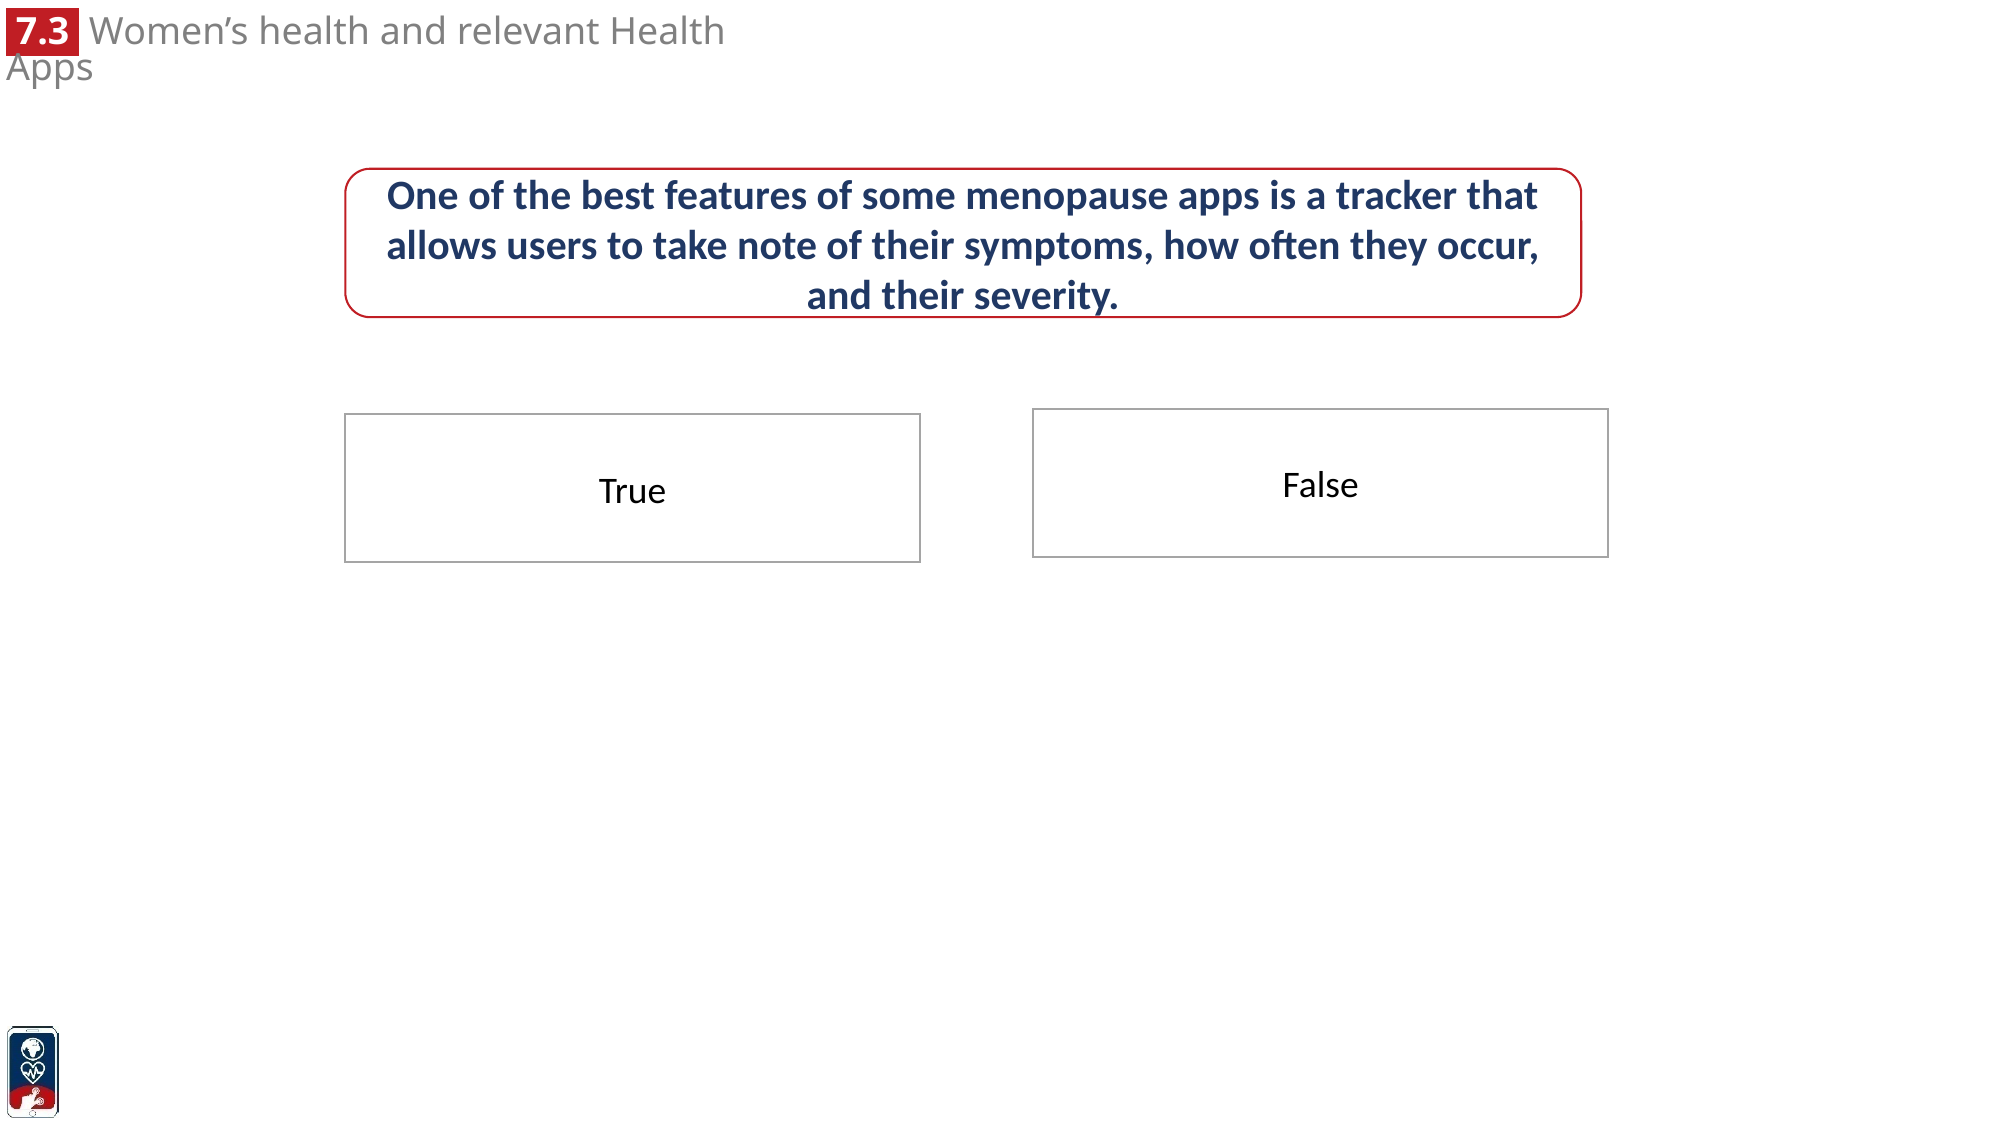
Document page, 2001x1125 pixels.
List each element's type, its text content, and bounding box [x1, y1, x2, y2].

text_box False [1032, 408, 1609, 558]
text_box One of the best features of some menopause apps is a tracker that allows users to take note of their symptoms, how often they occur, and their severity. [344, 167, 1583, 319]
picture [7, 1026, 59, 1118]
text_box True [344, 413, 921, 563]
